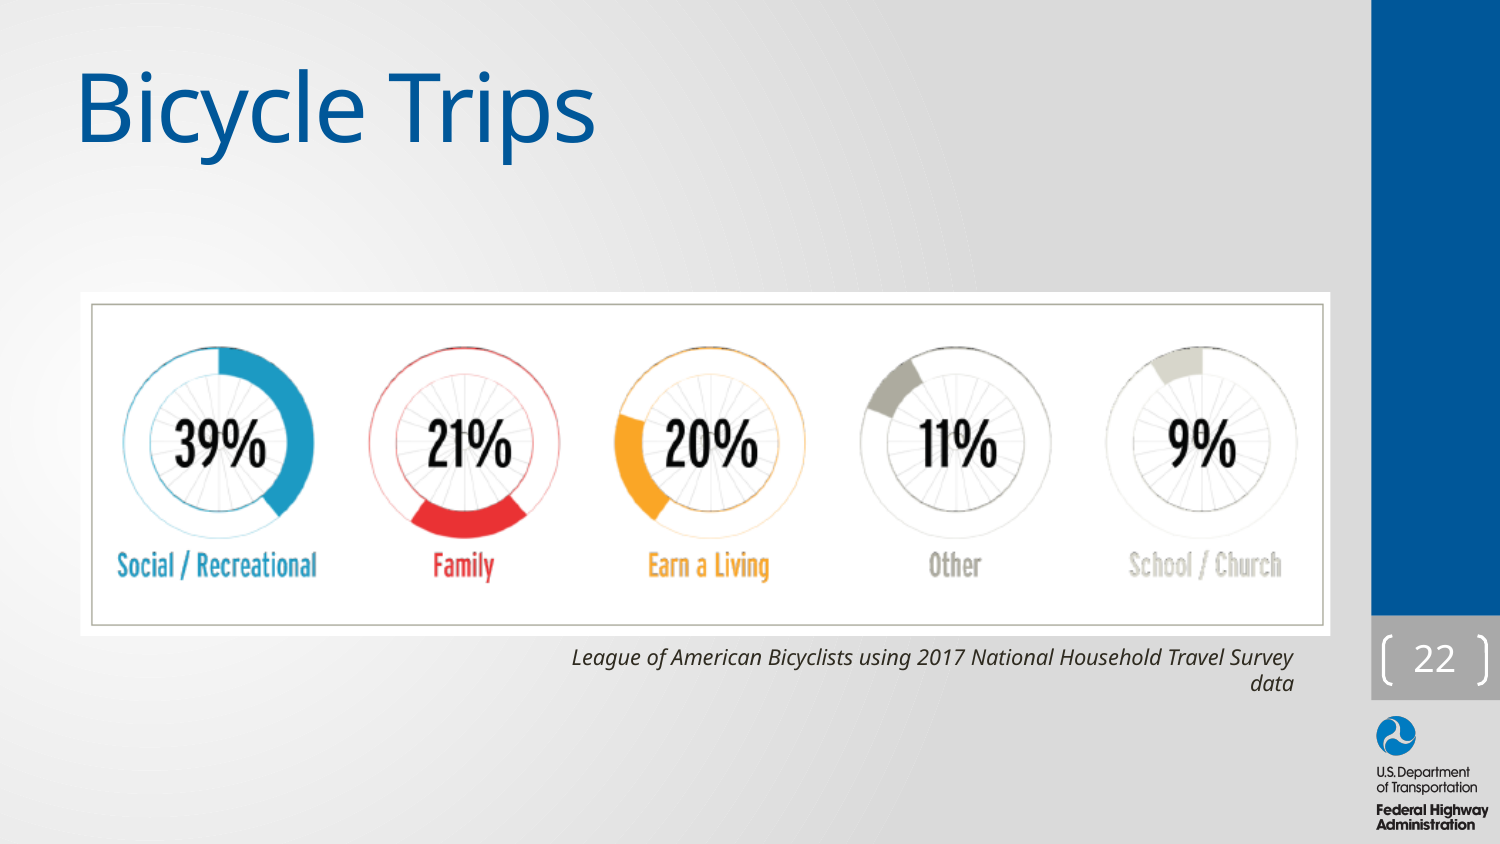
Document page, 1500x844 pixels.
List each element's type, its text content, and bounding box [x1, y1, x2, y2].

picture [79, 292, 1331, 637]
slide_number 22 [1381, 634, 1488, 687]
text_box League of American Bicyclists using 2017 National Household Travel Survey data [515, 643, 1309, 703]
title Bicycle Trips [58, 33, 1309, 175]
